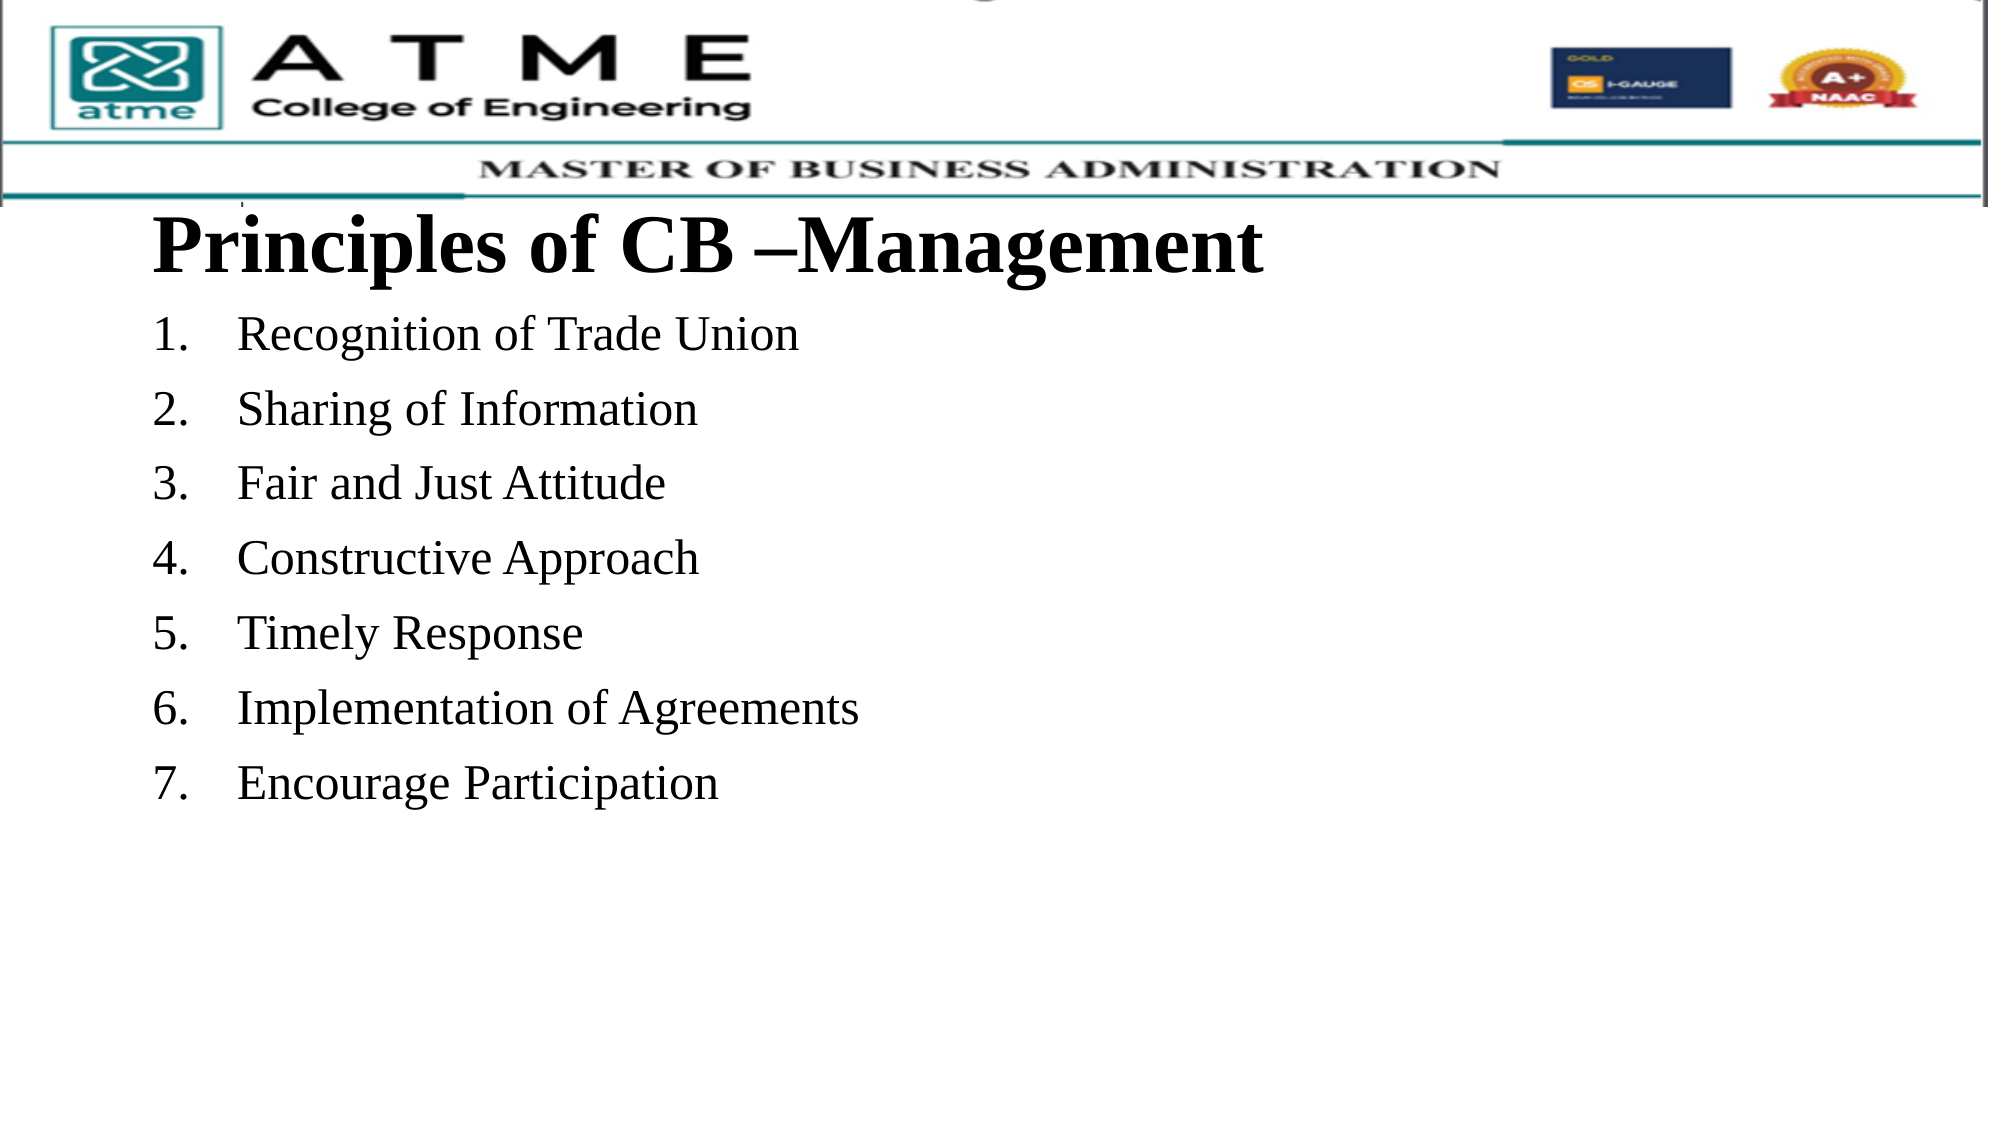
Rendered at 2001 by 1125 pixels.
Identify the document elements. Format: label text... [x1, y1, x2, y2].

list Recognition of Trade Union Sharing of Information Fair and Just Attitude Constructive Approach Timely Response Implementation of Agreements Encourage Participation [137, 299, 1863, 1014]
picture [0, 0, 1988, 207]
title Principles of CB –Management [137, 137, 1863, 299]
